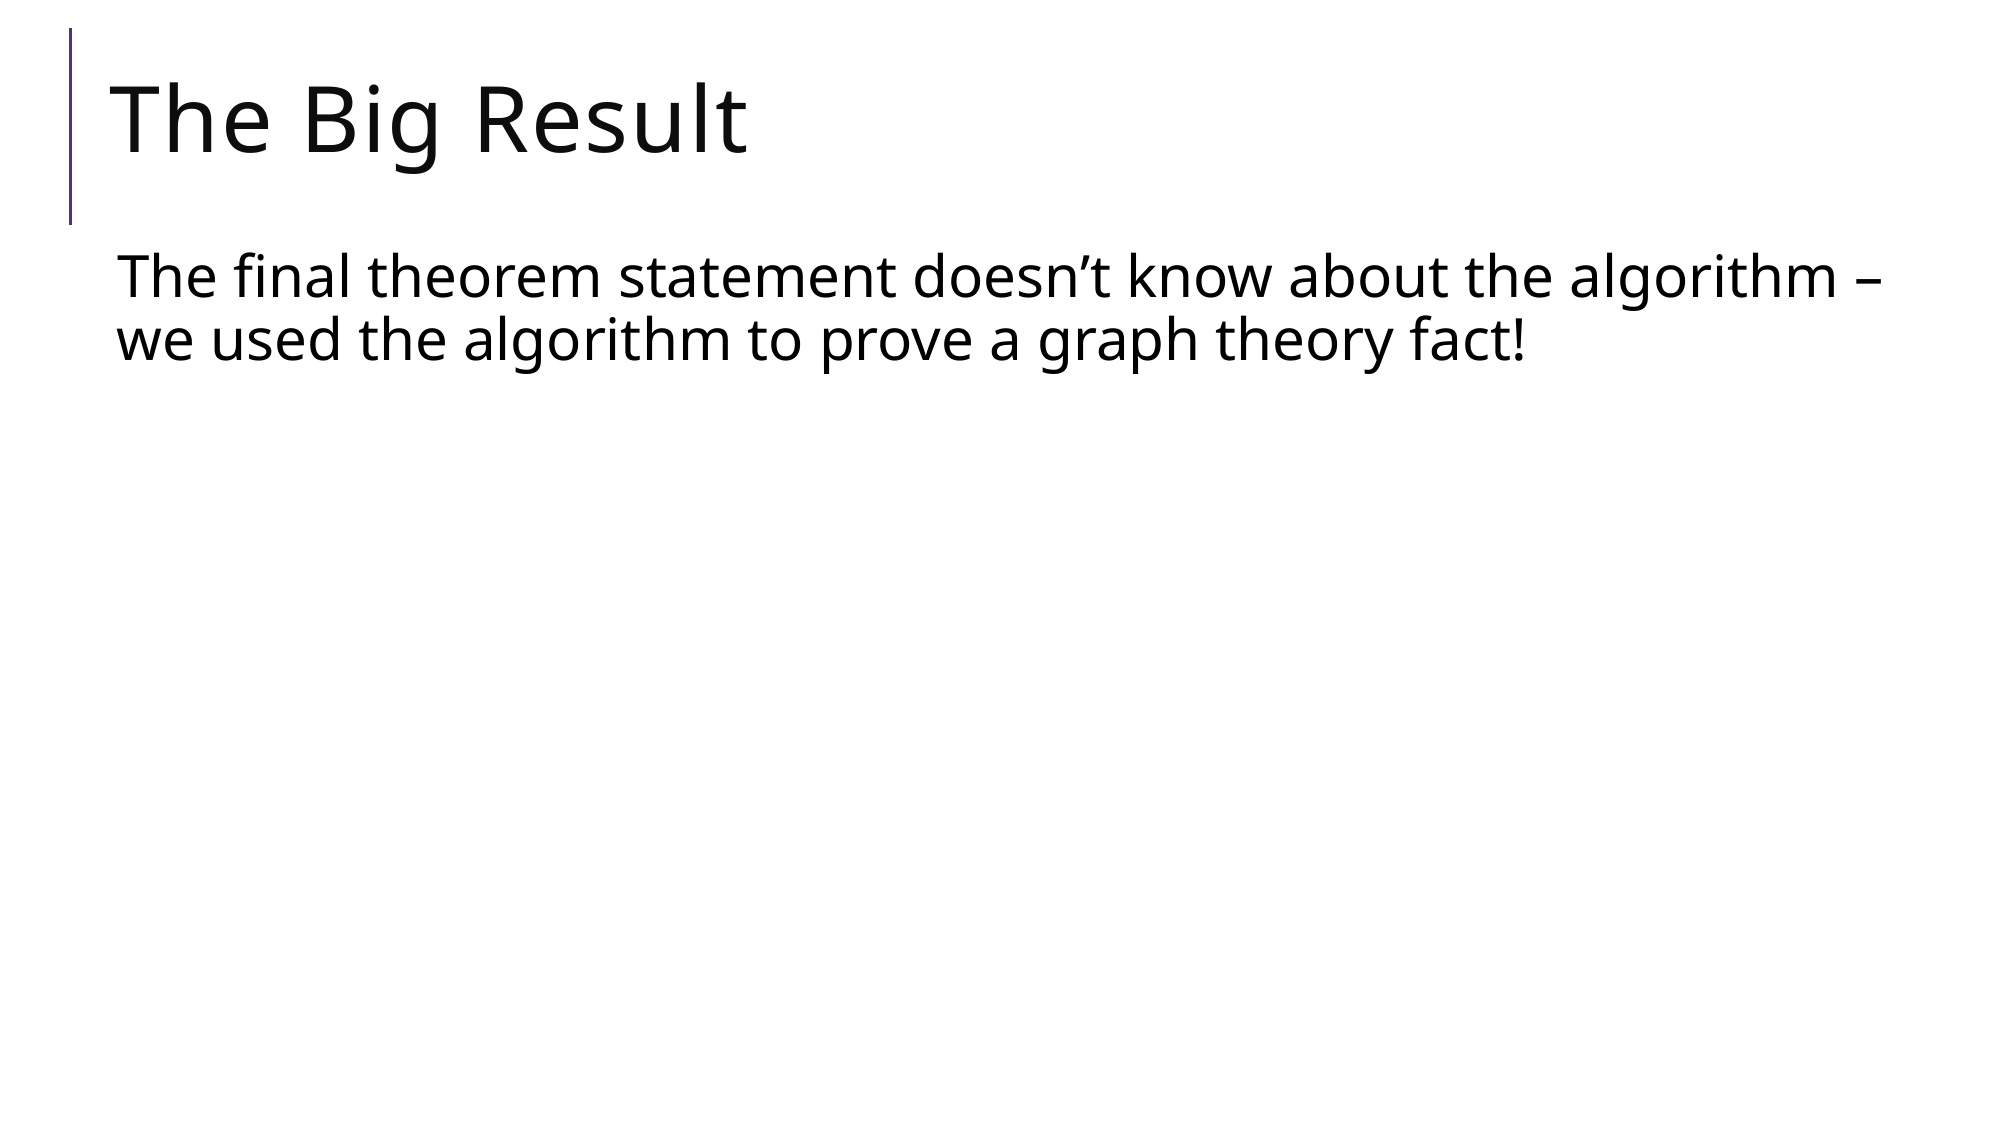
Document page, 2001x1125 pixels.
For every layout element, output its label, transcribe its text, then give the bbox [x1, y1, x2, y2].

title The Big Result [94, 43, 1930, 210]
list The final theorem statement doesn’t know about the algorithm – we used the algorithm to prove a graph theory fact! [94, 240, 1930, 1035]
